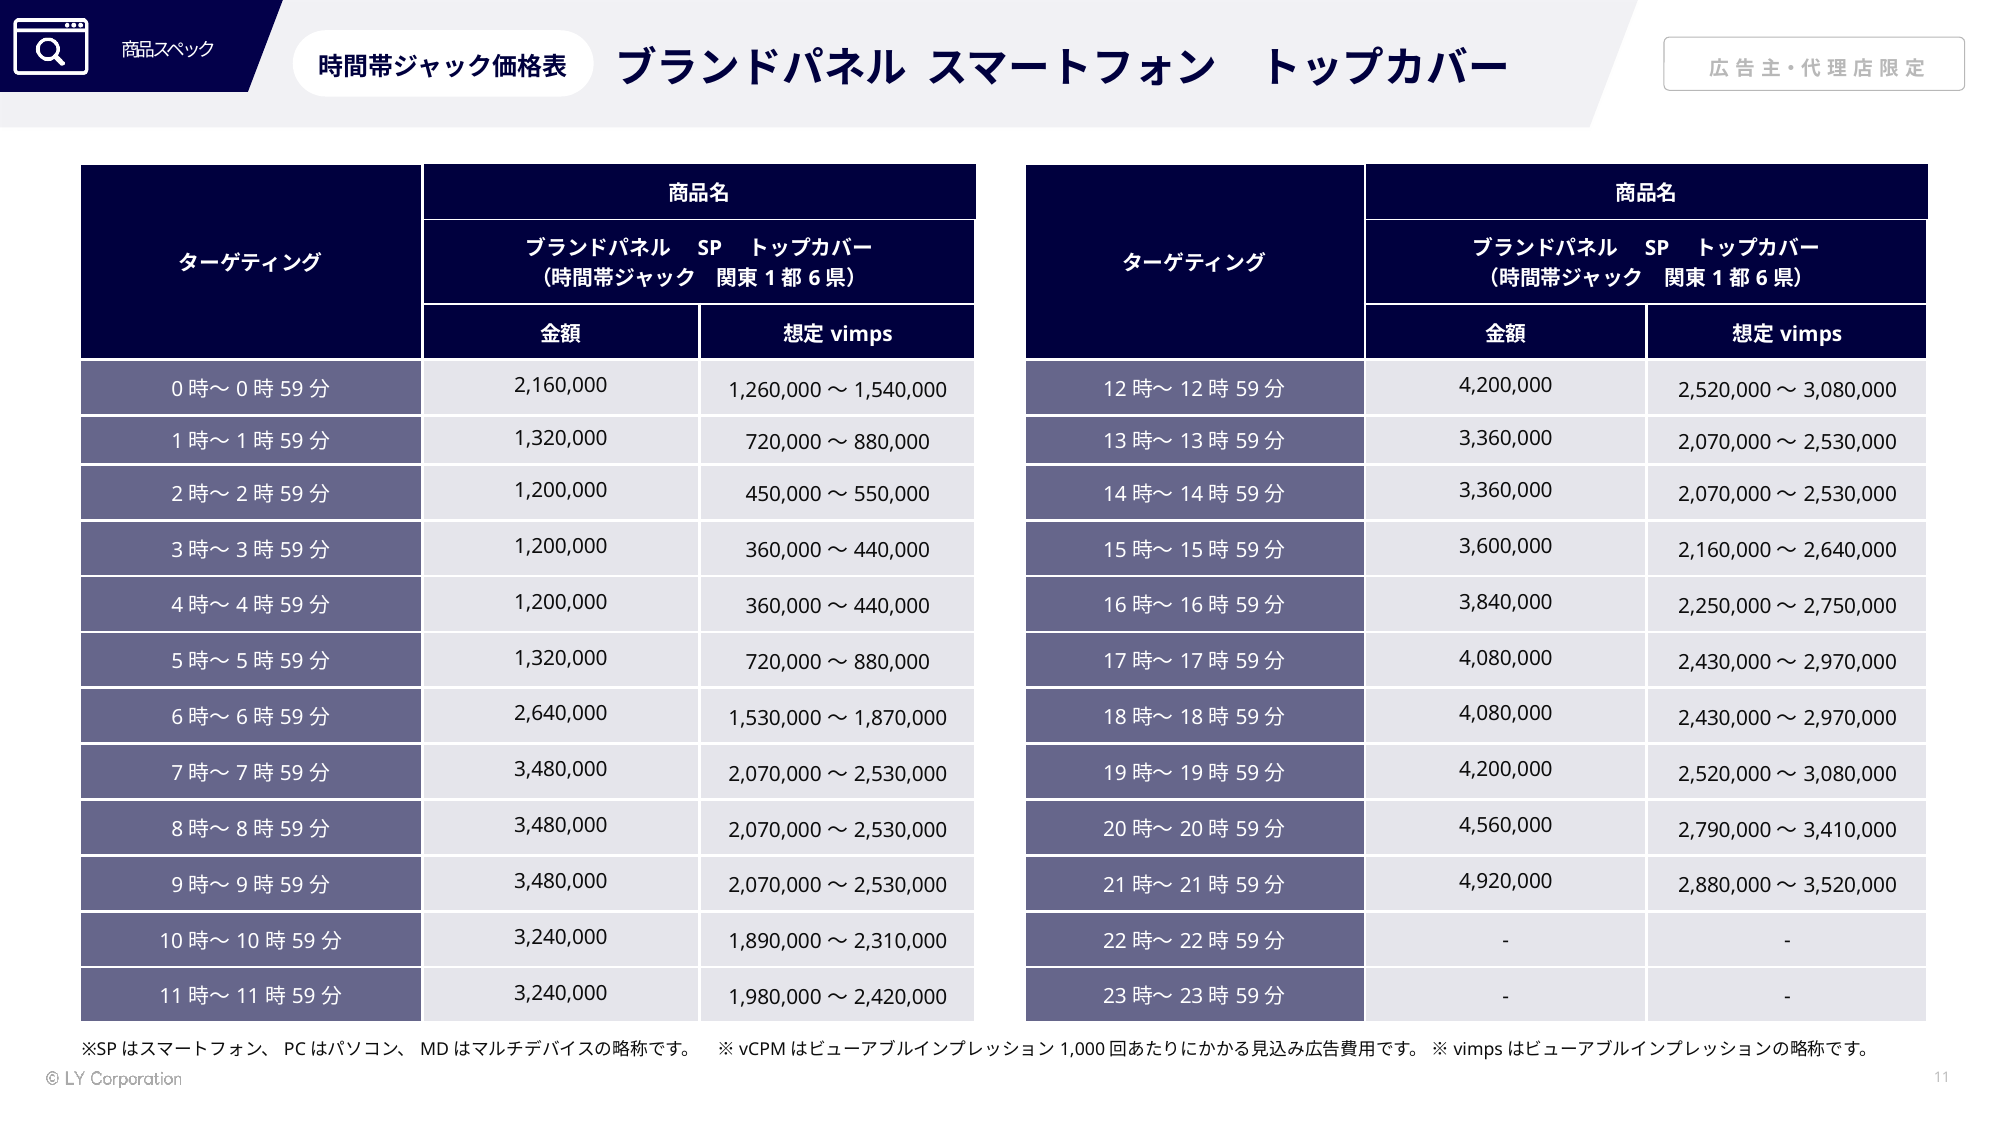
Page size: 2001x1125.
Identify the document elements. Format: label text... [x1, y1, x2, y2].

table_cell 22時～22時59分 [1026, 913, 1364, 966]
table_cell 4,080,000 [1366, 633, 1645, 686]
table_cell - [1648, 913, 1926, 966]
table_header ターゲティング [81, 165, 421, 358]
table_cell 7時～7時59分 [81, 745, 421, 798]
table_cell 8時～8時59分 [81, 801, 421, 854]
table_cell 3,840,000 [1366, 577, 1645, 631]
list 商品スペック [97, 13, 240, 81]
table_cell 想定vimps [701, 305, 974, 358]
list ブランドパネル スマートフォン トップカバー [615, 41, 1646, 97]
table_cell 16時～16時59分 [1026, 577, 1364, 631]
text_box ※SPはスマートフォン、PCはパソコン、MDはマルチデバイスの略称です。 ※vCPMはビューアブルインプレッション1,000回あたりにかかる見込み広告費用です。 ※vimpsはビューアブルインプレッションの略称です。 [81, 1028, 1878, 1059]
table_cell 2,430,000～2,970,000 [1648, 633, 1926, 686]
table_cell 11時～11時59分 [81, 968, 421, 1021]
table_cell 3,480,000 [424, 745, 698, 798]
table_cell 2,520,000～3,080,000 [1648, 361, 1926, 414]
table_cell 4,200,000 [1366, 745, 1645, 798]
table_cell 4,080,000 [1366, 689, 1645, 742]
table_cell 18時～18時59分 [1026, 689, 1364, 742]
table_cell - [1366, 913, 1645, 966]
table_cell 450,000～550,000 [701, 466, 974, 519]
table_cell 4,200,000 [1366, 361, 1645, 414]
table_cell 1,260,000～1,540,000 [701, 361, 974, 414]
table_cell 14時～14時59分 [1026, 466, 1364, 519]
table_cell 2,070,000～2,530,000 [1648, 417, 1926, 463]
table_cell - [1648, 968, 1926, 1021]
table_cell 4,920,000 [1366, 857, 1645, 910]
table_cell 12時～12時59分 [1026, 361, 1364, 414]
table_cell 2,160,000～2,640,000 [1648, 522, 1926, 575]
table_cell 21時～21時59分 [1026, 857, 1364, 910]
table_cell 3,480,000 [424, 857, 698, 910]
table_cell 2,520,000～3,080,000 [1648, 745, 1926, 798]
table_cell 3,480,000 [424, 801, 698, 854]
table_cell 3,600,000 [1366, 522, 1645, 575]
table_cell ブランドパネル SP トップカバー （時間帯ジャック 関東1都6県） [424, 220, 974, 303]
table_cell 17時～17時59分 [1026, 633, 1364, 686]
table_cell 3,360,000 [1366, 466, 1645, 519]
table_cell 3,240,000 [424, 968, 698, 1021]
table_header 商品名 [1366, 164, 1928, 219]
table_cell 1,200,000 [424, 522, 698, 575]
table_cell 1,320,000 [424, 633, 698, 686]
table_cell 2,070,000～2,530,000 [701, 857, 974, 910]
table_cell 4時～4時59分 [81, 577, 421, 631]
table_cell - [1366, 968, 1645, 1021]
table_cell 1,200,000 [424, 466, 698, 519]
table_cell 9時～9時59分 [81, 857, 421, 910]
table_cell 2,430,000～2,970,000 [1648, 689, 1926, 742]
table_cell 720,000～880,000 [701, 417, 974, 463]
table_cell 2,640,000 [424, 689, 698, 742]
table_cell 2,070,000～2,530,000 [701, 801, 974, 854]
table_cell 13時～13時59分 [1026, 417, 1364, 463]
text_box 時間帯ジャック価格表 [291, 29, 595, 98]
table_cell 6時～6時59分 [81, 689, 421, 742]
table_cell 1,890,000～2,310,000 [701, 913, 974, 966]
table_cell 23時～23時59分 [1026, 968, 1364, 1021]
table_cell 金額 [1366, 305, 1645, 358]
table_cell 0時～0時59分 [81, 361, 421, 414]
table_cell 2,880,000～3,520,000 [1648, 857, 1926, 910]
table_cell 1,980,000～2,420,000 [701, 968, 974, 1021]
table_cell 1,320,000 [424, 417, 698, 463]
table_cell 4,560,000 [1366, 801, 1645, 854]
picture [46, 1071, 181, 1088]
table_cell 2,160,000 [424, 361, 698, 414]
table_cell 2時～2時59分 [81, 466, 421, 519]
table_cell 360,000～440,000 [701, 577, 974, 631]
table_cell 想定vimps [1648, 305, 1926, 358]
table_header 商品名 [424, 164, 976, 219]
table_cell 360,000～440,000 [701, 522, 974, 575]
table_cell 1,200,000 [424, 577, 698, 631]
table_cell 1,530,000～1,870,000 [701, 689, 974, 742]
table_cell 2,790,000～3,410,000 [1648, 801, 1926, 854]
table_cell 20時～20時59分 [1026, 801, 1364, 854]
table_cell 2,070,000～2,530,000 [701, 745, 974, 798]
table_cell 3時～3時59分 [81, 522, 421, 575]
table_cell 金額 [424, 305, 698, 358]
table_cell 3,360,000 [1366, 417, 1645, 463]
table_cell ブランドパネル SP トップカバー （時間帯ジャック 関東1都6県） [1366, 220, 1926, 303]
table_cell 720,000～880,000 [701, 633, 974, 686]
picture [9, 5, 92, 87]
table_cell 1時～1時59分 [81, 417, 421, 463]
table_header ターゲティング [1026, 165, 1364, 358]
table_cell 10時～10時59分 [81, 913, 421, 966]
table_cell 15時～15時59分 [1026, 522, 1364, 575]
table_cell 2,250,000～2,750,000 [1648, 577, 1926, 631]
table_cell 2,070,000～2,530,000 [1648, 466, 1926, 519]
table_cell 3,240,000 [424, 913, 698, 966]
table_cell 5時～5時59分 [81, 633, 421, 686]
table_cell 19時～19時59分 [1026, 745, 1364, 798]
